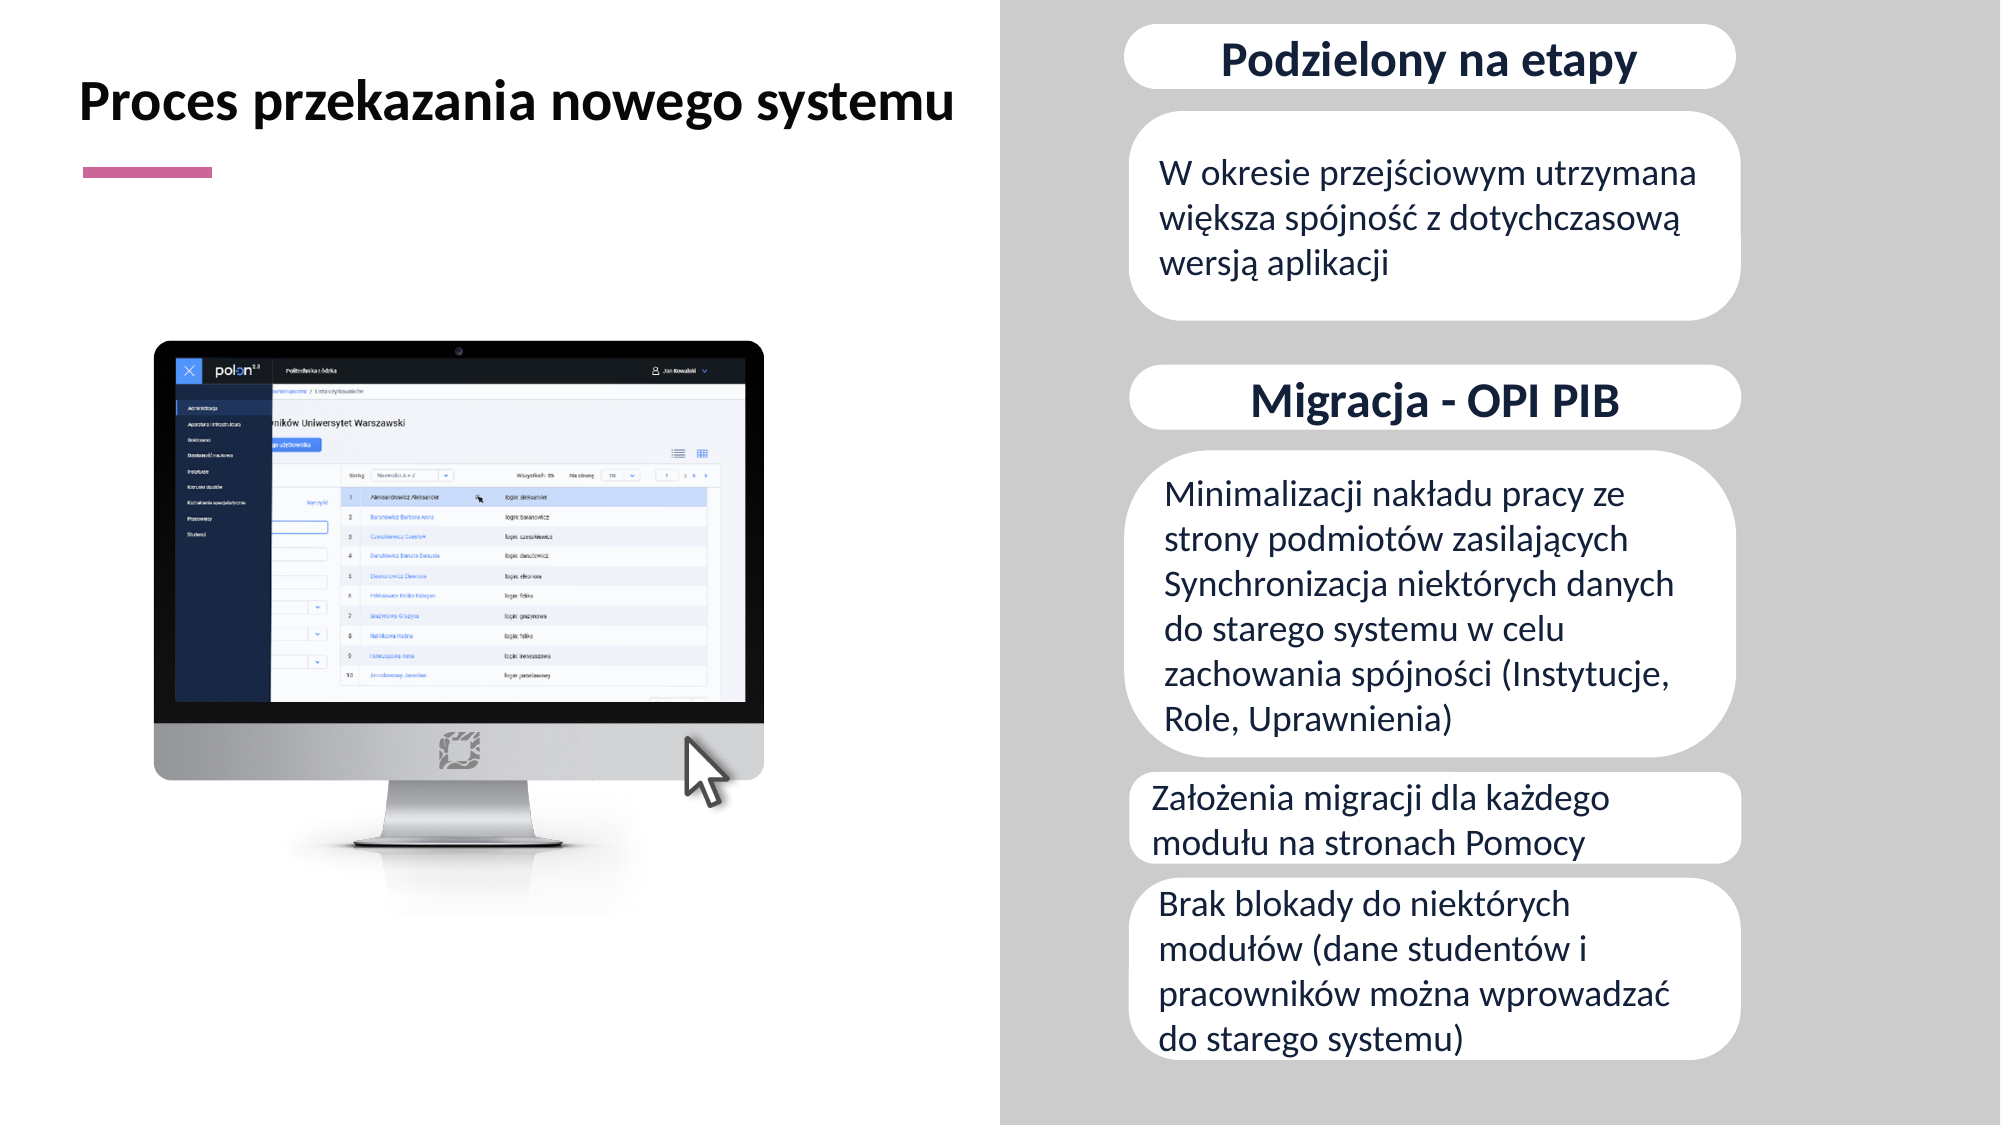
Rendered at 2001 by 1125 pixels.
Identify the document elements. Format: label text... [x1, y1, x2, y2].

text_box Brak blokady do niektórych modułów (dane studentów i pracowników można wprowadzać do starego systemu) [1126, 875, 1743, 1063]
title Proces przekazania nowego systemu [79, 29, 1895, 166]
text_box W okresie przejściowym utrzymana większa spójność z dotychczasową wersją aplikacji [1126, 108, 1743, 323]
text_box Minimalizacji nakładu pracy ze strony podmiotów zasilających Synchronizacja niektórych danych do starego systemu w celu zachowania spójności (Instytucje, Role, Uprawnienia) [1122, 448, 1739, 760]
text_box Migracja - OPI PIB [1127, 362, 1744, 432]
picture [137, 325, 781, 916]
text_box Założenia migracji dla każdego modułu na stronach Pomocy [1127, 769, 1744, 866]
text_box Podzielony na etapy [1121, 21, 1739, 92]
